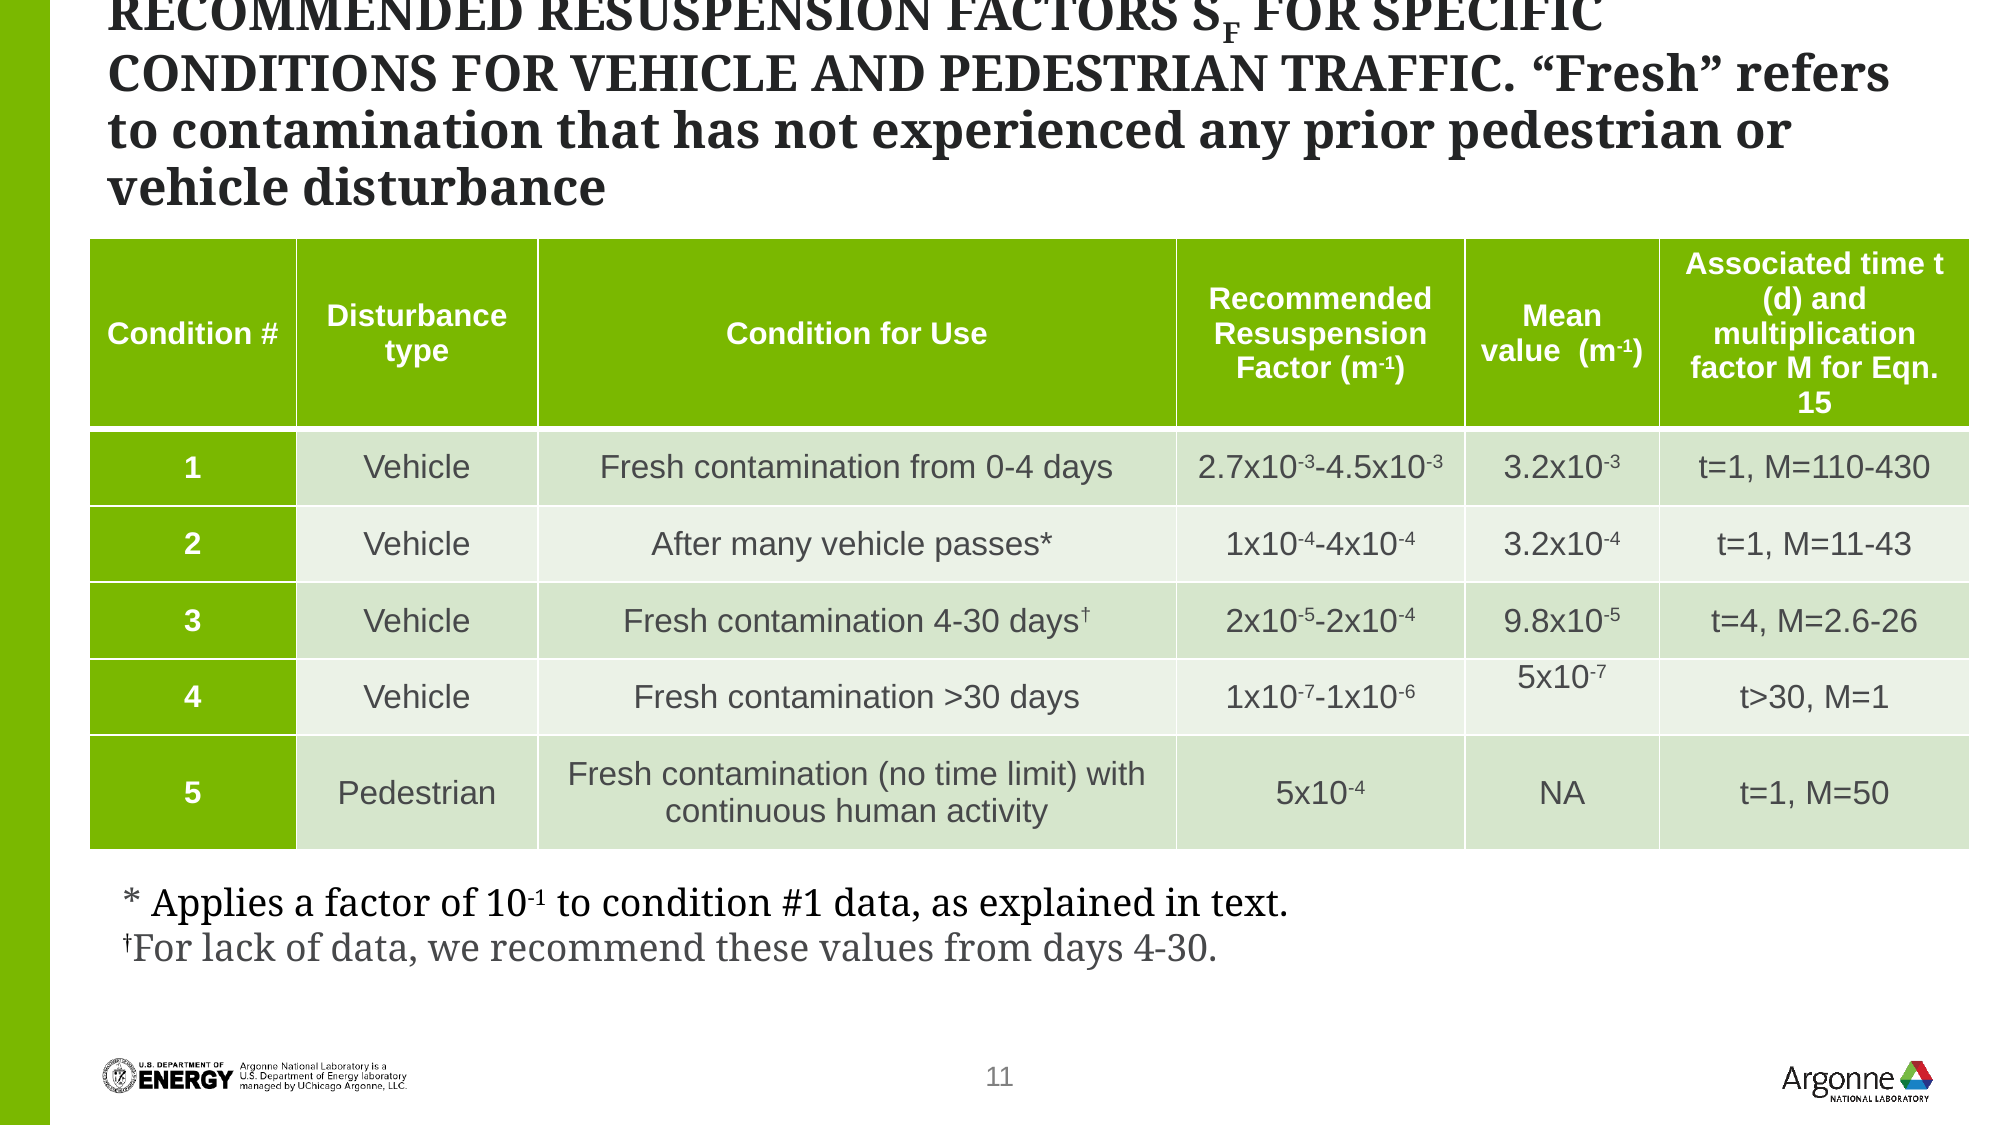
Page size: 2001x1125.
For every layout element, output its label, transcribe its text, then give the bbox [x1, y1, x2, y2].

table_cell Pedestrian [297, 736, 537, 849]
table_cell t=1, M=110-430 [1660, 432, 1969, 505]
table_cell 1 [90, 432, 296, 505]
slide_number 11 [950, 1061, 1050, 1092]
table_cell Fresh contamination from 0-4 days [539, 432, 1176, 505]
table_cell 4 [90, 660, 296, 734]
table_header Condition # [90, 239, 296, 426]
text_box * Applies a factor of 10-1 to condition #1 data, as explained in text. †For lack of data, we recommend these values from days 4-30. [107, 871, 1682, 977]
title Recommended resuspension factors Sf for specific conditions for vehicle and pedestrian traffic. “Fresh” refers to contamination that has not experienced any prior pedestrian or vehicle disturbance [108, 33, 1940, 217]
table_cell 5x10-7 [1466, 660, 1659, 734]
table_cell 5x10-4 [1177, 736, 1464, 849]
table_cell t>30, M=1 [1660, 660, 1969, 734]
table_header Disturbance type [297, 239, 537, 426]
table_cell Vehicle [297, 583, 537, 658]
table_cell 2 [90, 507, 296, 581]
table_header Mean value (m-1) [1466, 239, 1659, 426]
table_cell Vehicle [297, 507, 537, 581]
table_cell NA [1466, 736, 1659, 849]
table_cell Fresh contamination (no time limit) with continuous human activity [539, 736, 1176, 849]
table_cell 1x10-4-4x10-4 [1177, 507, 1464, 581]
table_cell After many vehicle passes* [539, 507, 1176, 581]
table_cell 5 [90, 736, 296, 849]
table_cell t=1, M=11-43 [1660, 507, 1969, 581]
table_cell t=4, M=2.6-26 [1660, 583, 1969, 658]
table_cell t=1, M=50 [1660, 736, 1969, 849]
table_cell 2.7x10-3-4.5x10-3 [1177, 432, 1464, 505]
table_header Recommended Resuspension Factor (m-1) [1177, 239, 1464, 426]
table_cell 3 [90, 583, 296, 658]
table_cell 9.8x10-5 [1466, 583, 1659, 658]
table_cell Vehicle [297, 660, 537, 734]
table_cell 1x10-7-1x10-6 [1177, 660, 1464, 734]
table_header Associated time t (d) and multiplication factor M for Eqn. 15 [1660, 239, 1969, 426]
table_cell 3.2x10-3 [1466, 432, 1659, 505]
picture [99, 1055, 411, 1096]
picture [1774, 1049, 1944, 1111]
table_cell 3.2x10-4 [1466, 507, 1659, 581]
table_cell Fresh contamination 4-30 days† [539, 583, 1176, 658]
table_cell Fresh contamination >30 days [539, 660, 1176, 734]
table_cell 2x10-5-2x10-4 [1177, 583, 1464, 658]
table_header Condition for Use [539, 239, 1176, 426]
table_cell Vehicle [297, 432, 537, 505]
